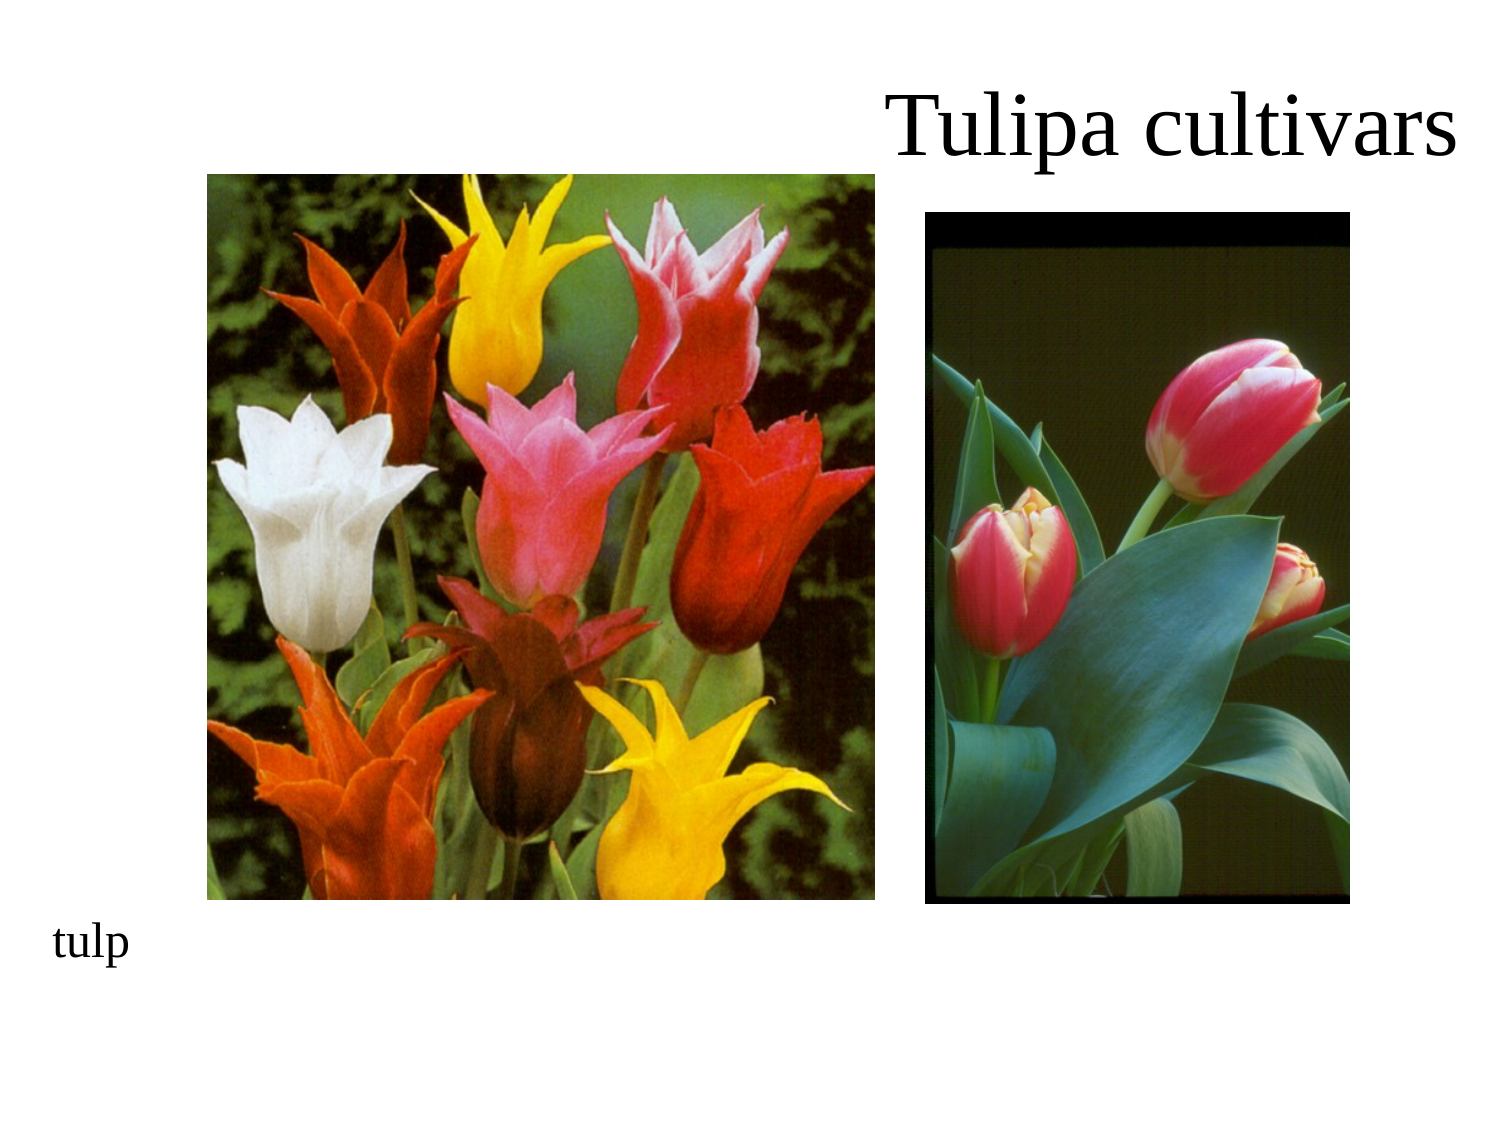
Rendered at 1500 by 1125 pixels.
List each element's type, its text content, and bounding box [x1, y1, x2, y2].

title Tulipa cultivars [200, 24, 1475, 213]
text_box tulp [37, 899, 1100, 975]
picture [925, 212, 1351, 904]
picture [207, 174, 876, 901]
